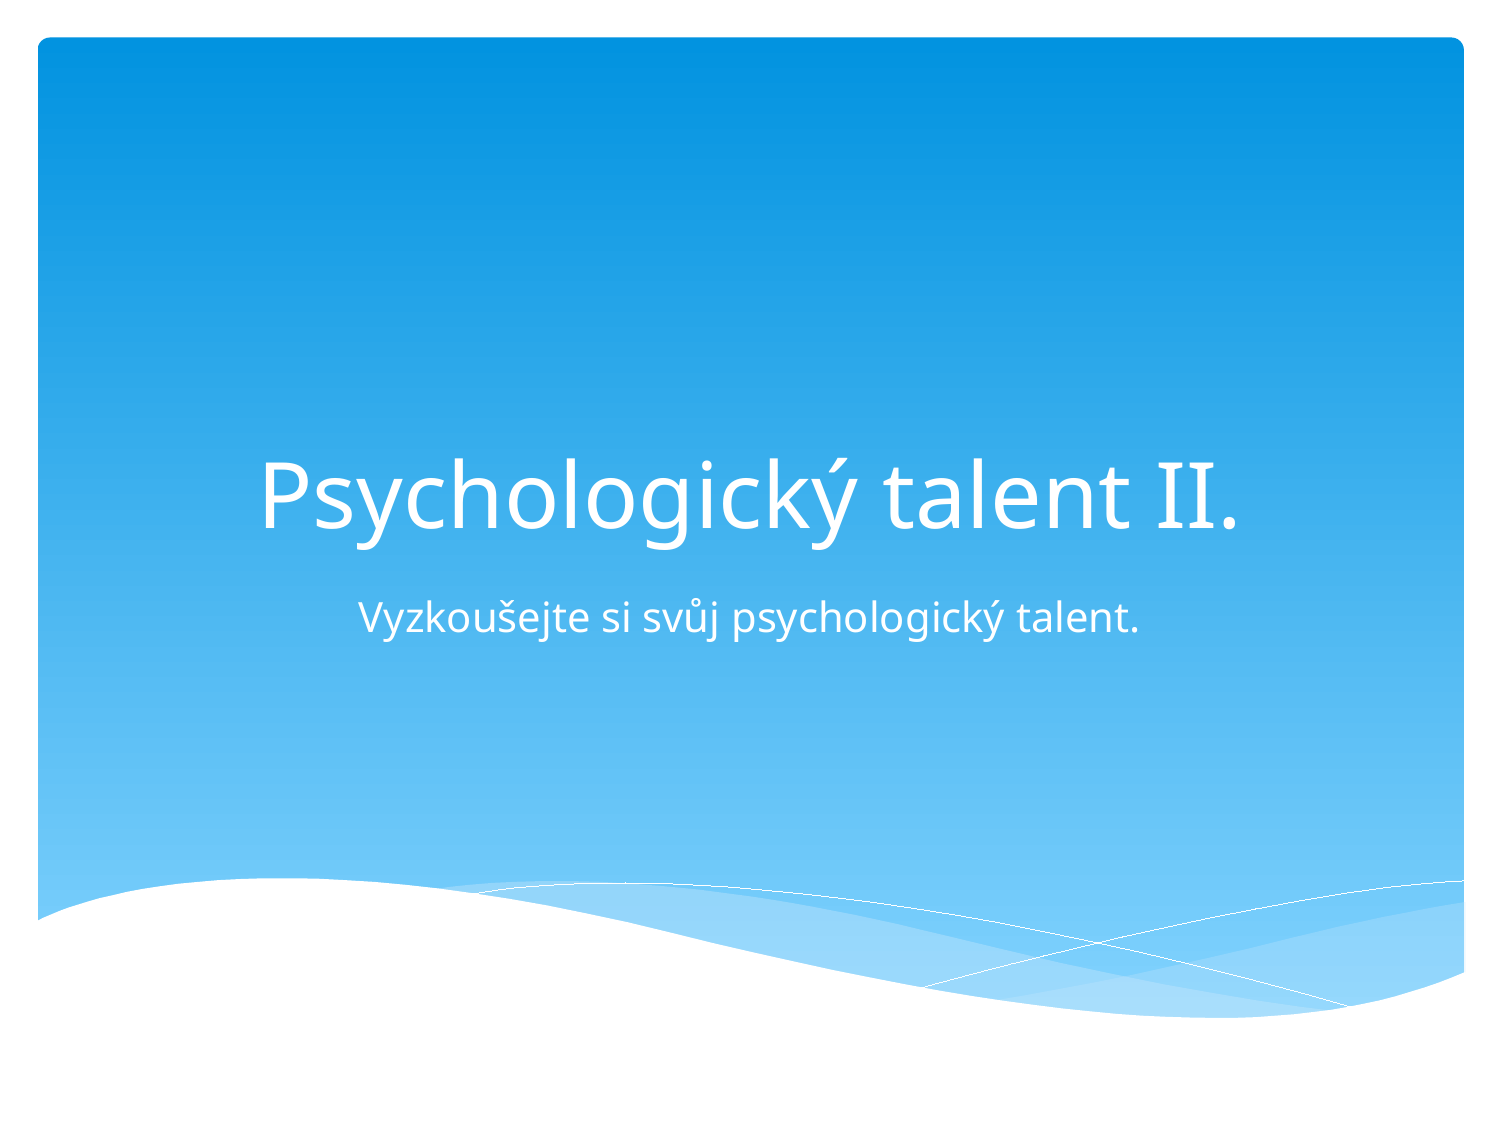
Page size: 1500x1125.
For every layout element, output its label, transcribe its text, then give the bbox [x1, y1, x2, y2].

title Psychologický talent II. [112, 262, 1388, 555]
subtitle Vyzkoušejte si svůj psychologický talent. [225, 583, 1275, 825]
